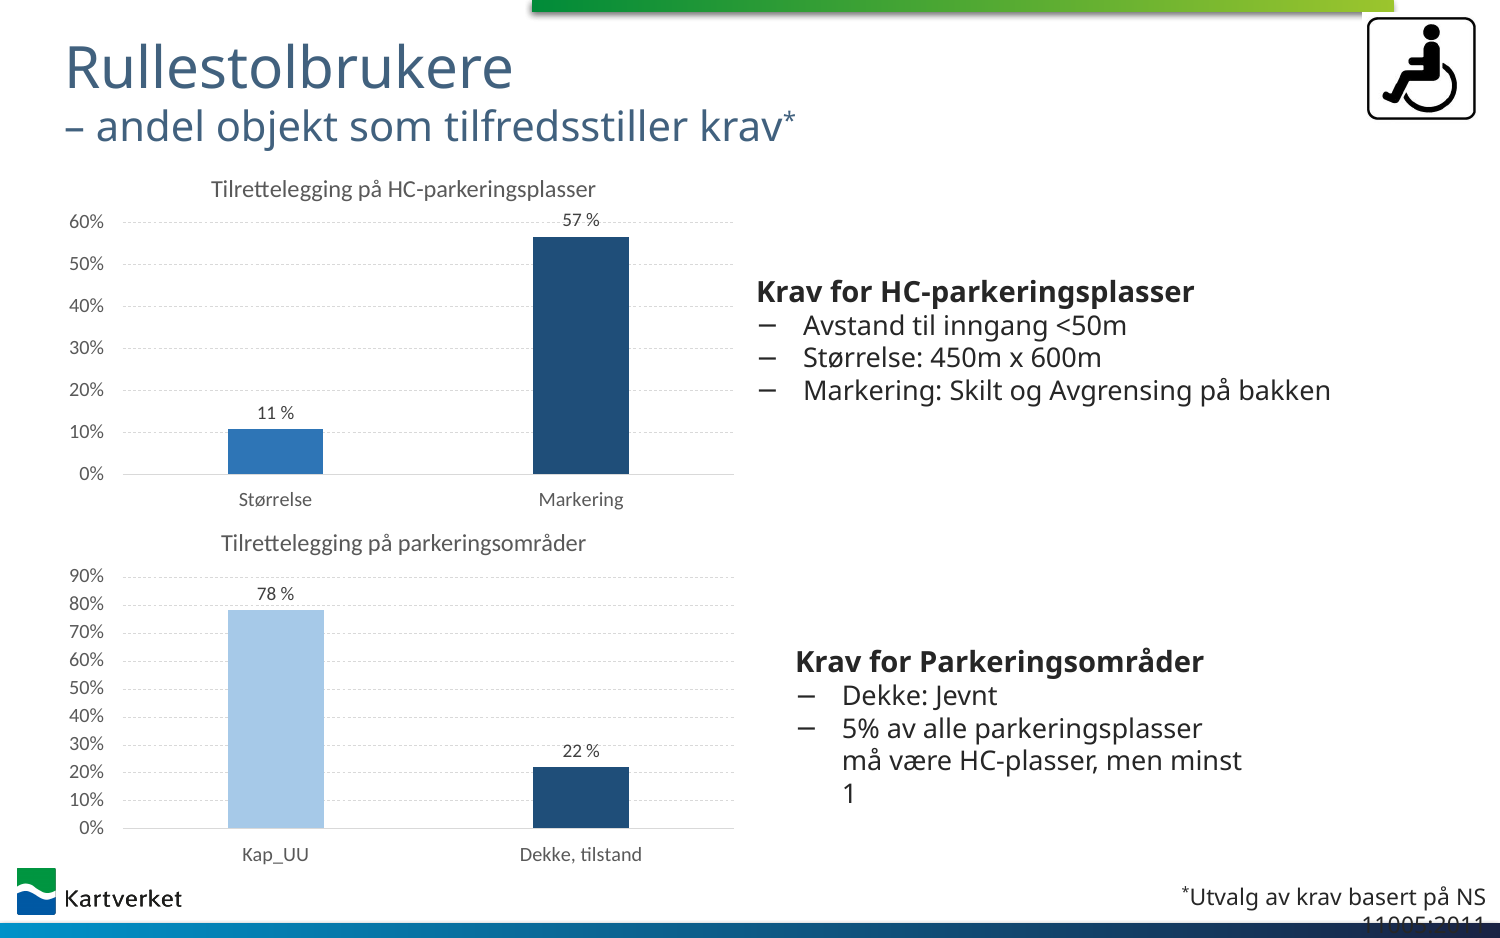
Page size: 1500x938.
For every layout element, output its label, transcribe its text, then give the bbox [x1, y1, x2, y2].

text_box Krav for HC-parkeringsplasser Avstand til inngang <50m Størrelse: 450m x 600m Markering: Skilt og Avgrensing på bakken [750, 265, 1346, 413]
text_box Rullestolbrukere – andel objekt som tilfredsstiller krav* [49, 25, 1431, 158]
picture [62, 166, 746, 519]
picture [1362, 12, 1481, 126]
text_box *Utvalg av krav basert på NS 11005:2011 [1068, 873, 1500, 938]
text_box Krav for Parkeringsområder Dekke: Jevnt 5% av alle parkeringsplasser må være HC-plasser, men minst 1 [780, 636, 1261, 816]
picture [62, 520, 746, 874]
